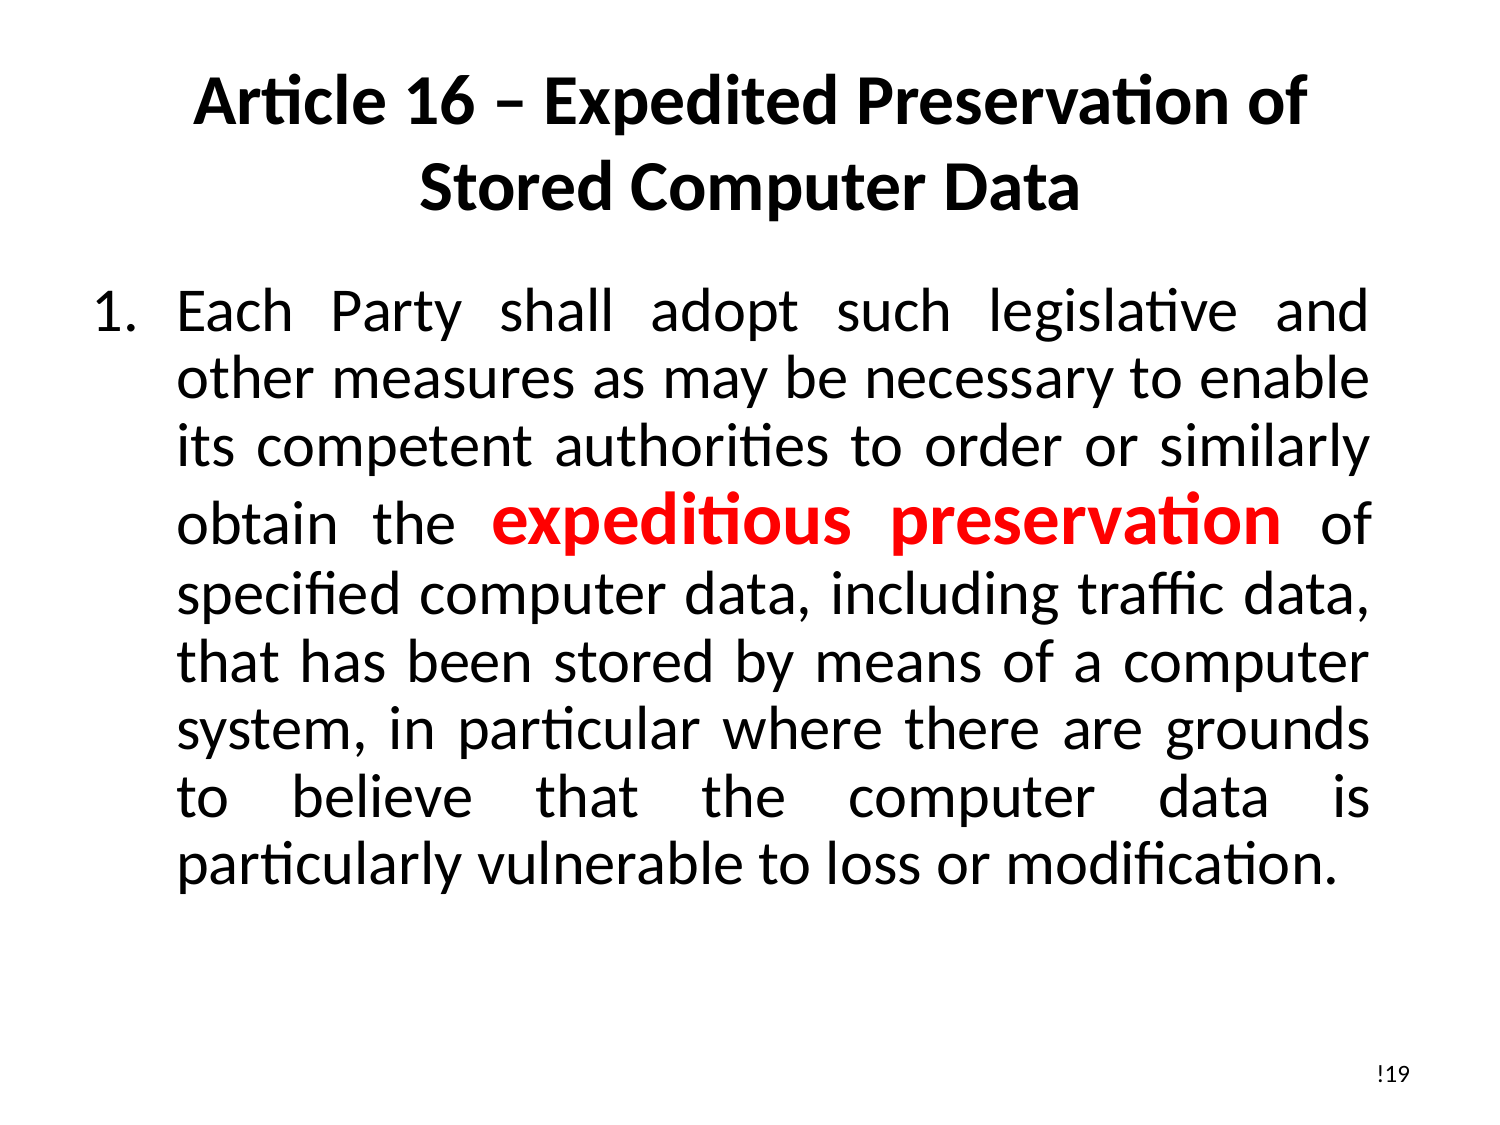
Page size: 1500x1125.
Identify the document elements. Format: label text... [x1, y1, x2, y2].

title Article 16 – Expedited Preservation of Stored Computer Data [76, 44, 1426, 232]
slide_number !19 [1074, 1042, 1425, 1103]
list Each Party shall adopt such legislative and other measures as may be necessary to enable its competent authorities to order or similarly obtain the expeditious preservation of specified computer data, including traffic data, that has been stored by means of a computer system, in particular where there are grounds to believe that the computer data is particularly vulnerable to loss or modification. [76, 269, 1388, 1002]
